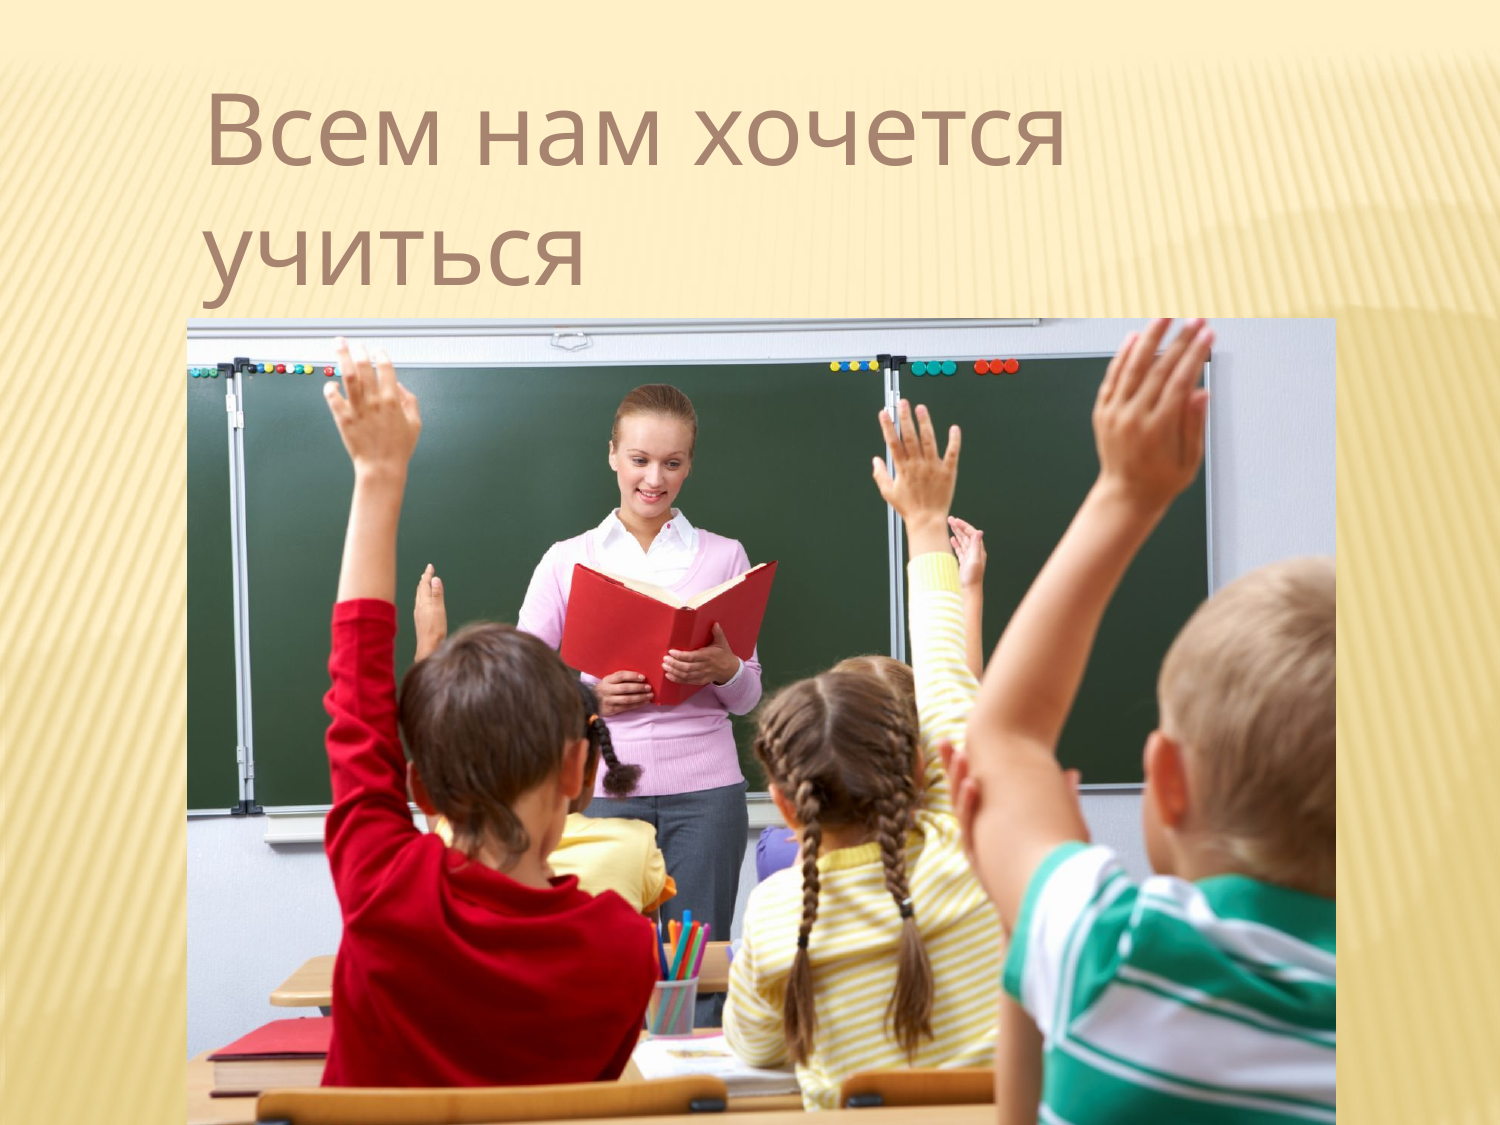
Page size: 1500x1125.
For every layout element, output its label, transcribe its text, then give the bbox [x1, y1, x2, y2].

picture [187, 318, 1337, 1125]
text_box Всем нам хочется учиться [187, 58, 1348, 314]
